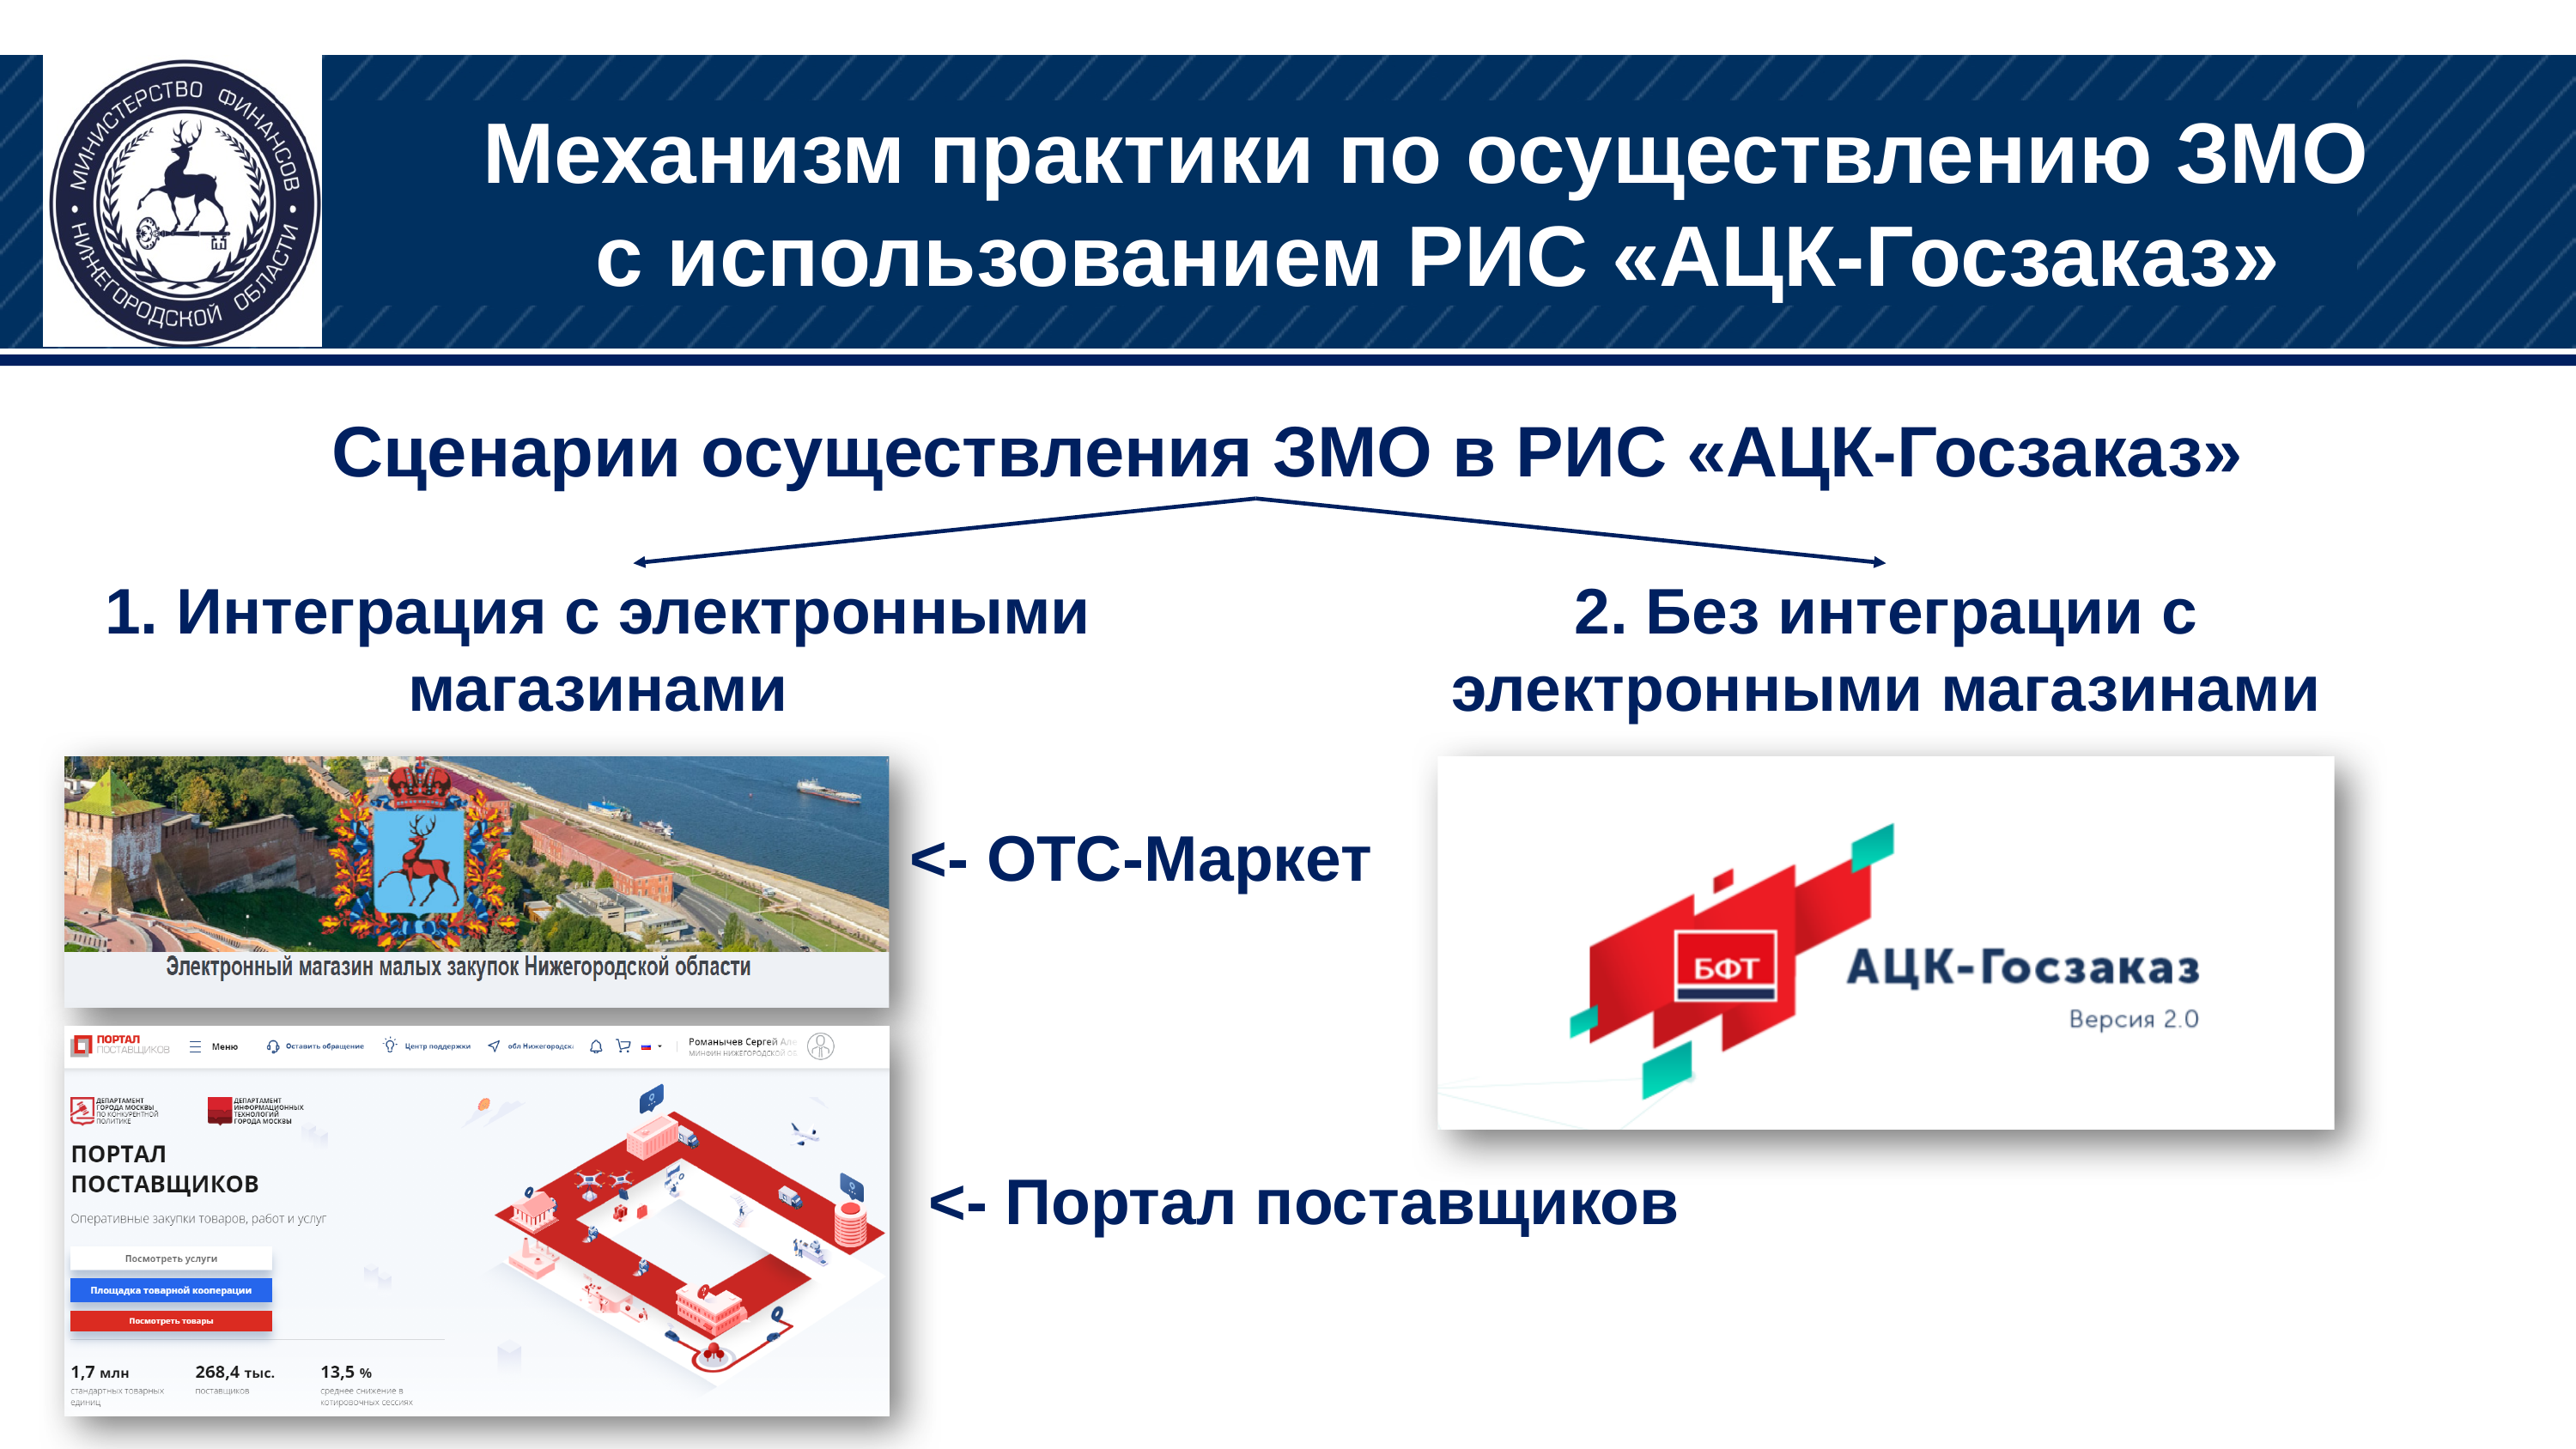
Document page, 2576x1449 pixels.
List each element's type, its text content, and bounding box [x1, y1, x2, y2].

picture [64, 756, 890, 1009]
text_box <- ОТС-Маркет [894, 809, 1388, 900]
text_box <- Портал поставщиков [915, 1153, 1717, 1244]
text_box 2. Без интеграции с электронными магазинами [1373, 563, 2399, 731]
text_box Сценарии осуществления ЗМО в РИС «АЦК-Госзаказ» [177, 409, 2399, 498]
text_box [633, 498, 1255, 564]
picture [0, 55, 2576, 399]
text_box 1. Интеграция с электронными магазинами [85, 563, 1111, 731]
picture [1437, 755, 2335, 1130]
picture [64, 1026, 890, 1416]
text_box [1255, 498, 1886, 564]
